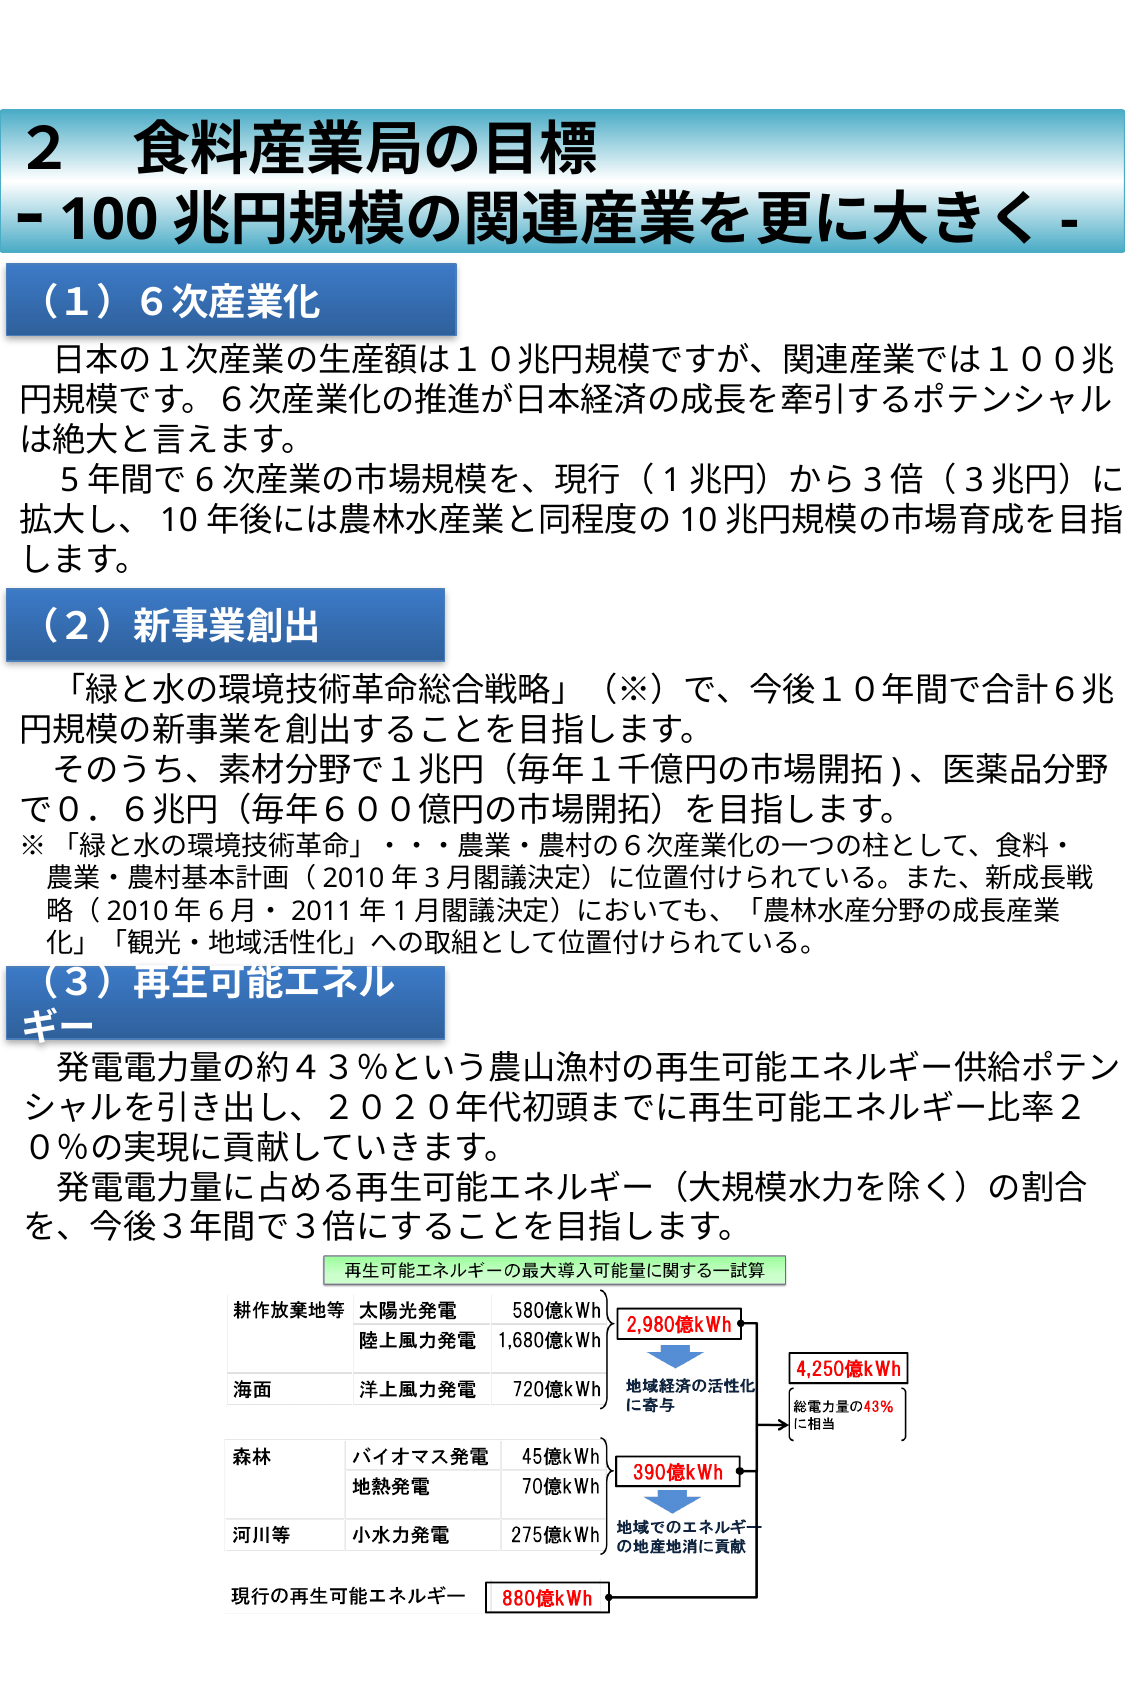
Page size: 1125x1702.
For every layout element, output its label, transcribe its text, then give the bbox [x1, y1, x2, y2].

text_box （２）新事業創出 [6, 588, 445, 662]
text_box （３）再生可能エネルギー [6, 966, 445, 1040]
text_box 「緑と水の環境技術革命総合戦略」（※）で、今後１０年間で合計６兆円規模の新事業を創出することを目指します。 そのうち、素材分野で１兆円（毎年１千億円の市場開拓)、医薬品分野で０．６兆円（毎年６００億円の市場開拓）を目指します。 ※「緑と水の環境技術革命」・・・農業・農村の６次産業化の一つの柱として、食料・ 農業・農村基本計画（2010年3月閣議決定）に位置付けられている。また、新成長戦 略（2010年6月・2011年1月閣議決定）においても、「農林水産分野の成長産業 化」「観光・地域活性化」への取組として位置付けられている。 [19, 660, 1125, 966]
text_box 発電電力量の約４３％という農山漁村の再生可能エネルギー供給ポテンシャルを引き出し、２０２０年代初頭までに再生可能エネルギー比率２０％の実現に貢献していきます。 発電電力量に占める再生可能エネルギー（大規模水力を除く）の割合を、今後３年間で３倍にすることを目指します。 [23, 1038, 1125, 1256]
text_box ２ 食料産業局の目標 ｰ100兆円規模の関連産業を更に大きく- [0, 110, 1125, 252]
text_box 日本の１次産業の生産額は１０兆円規模ですが、関連産業では１００兆円規模です。６次産業化の推進が日本経済の成長を牽引するポテンシャルは絶大と言えます。 5年間で6次産業の市場規模を、現行（1兆円）から3倍（3兆円）に拡大し、10年後には農林水産業と同程度の10兆円規模の市場育成を目指します。 [19, 330, 1125, 585]
text_box （１）６次産業化 [6, 263, 457, 336]
picture [219, 1251, 913, 1617]
